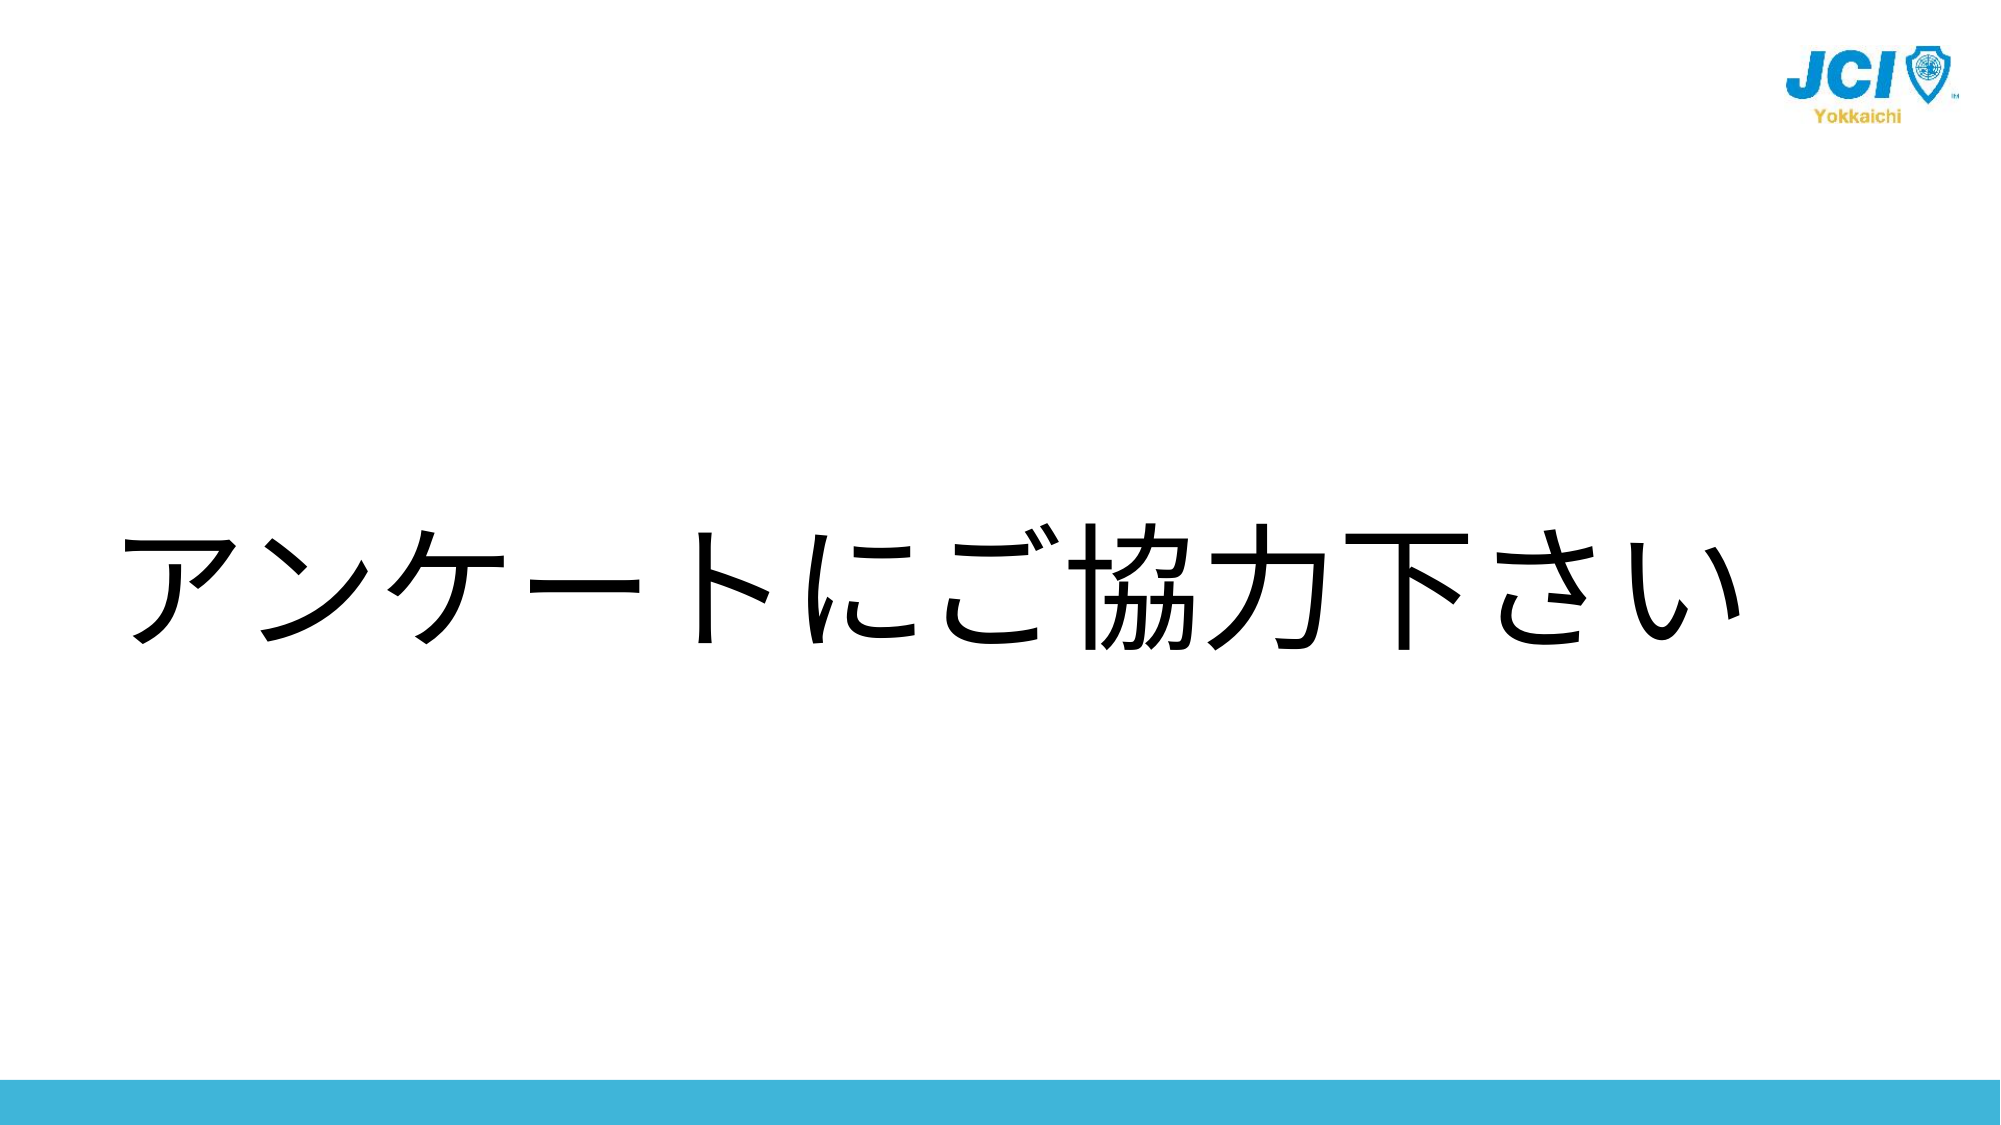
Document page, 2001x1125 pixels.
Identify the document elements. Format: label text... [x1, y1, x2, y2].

text_box アンケートにご協力下さい [93, 32, 1906, 1125]
picture [1906, 45, 1961, 124]
